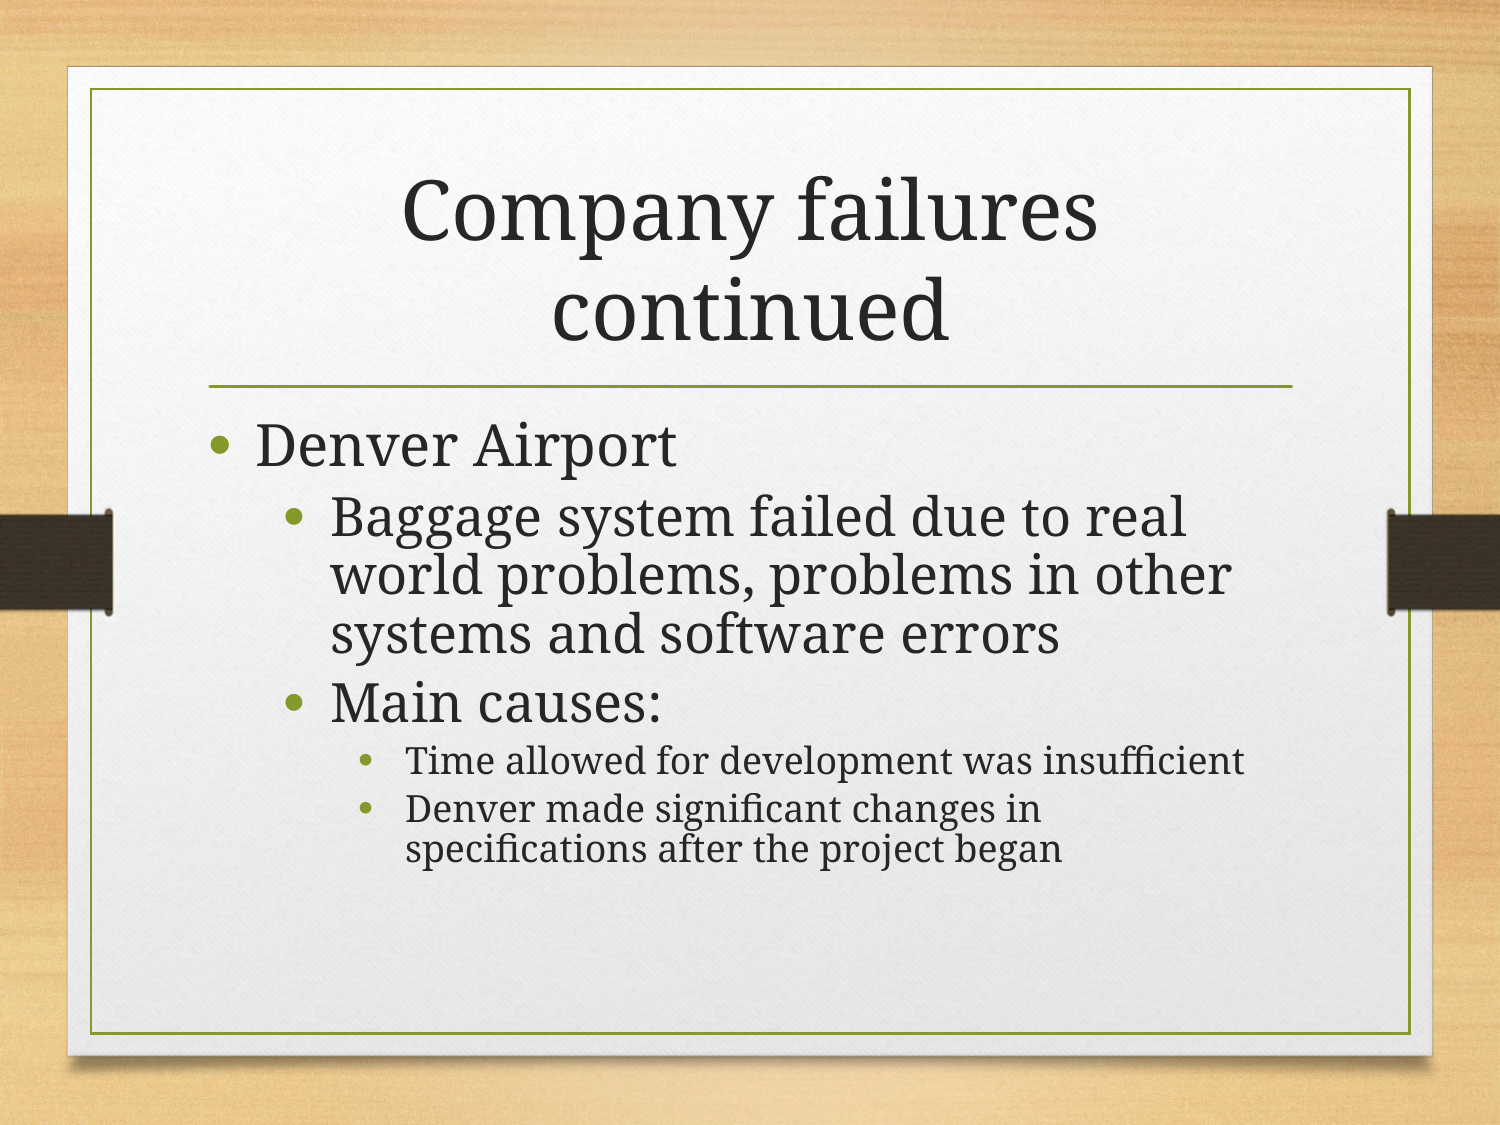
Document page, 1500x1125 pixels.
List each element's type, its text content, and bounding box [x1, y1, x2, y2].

title Company failures continued [193, 150, 1309, 365]
list Denver Airport Baggage system failed due to real world problems, problems in other systems and software errors Main causes: Time allowed for development was insufficient Denver made significant changes in specifications after the project began [193, 408, 1309, 974]
picture [0, 0, 1500, 1125]
